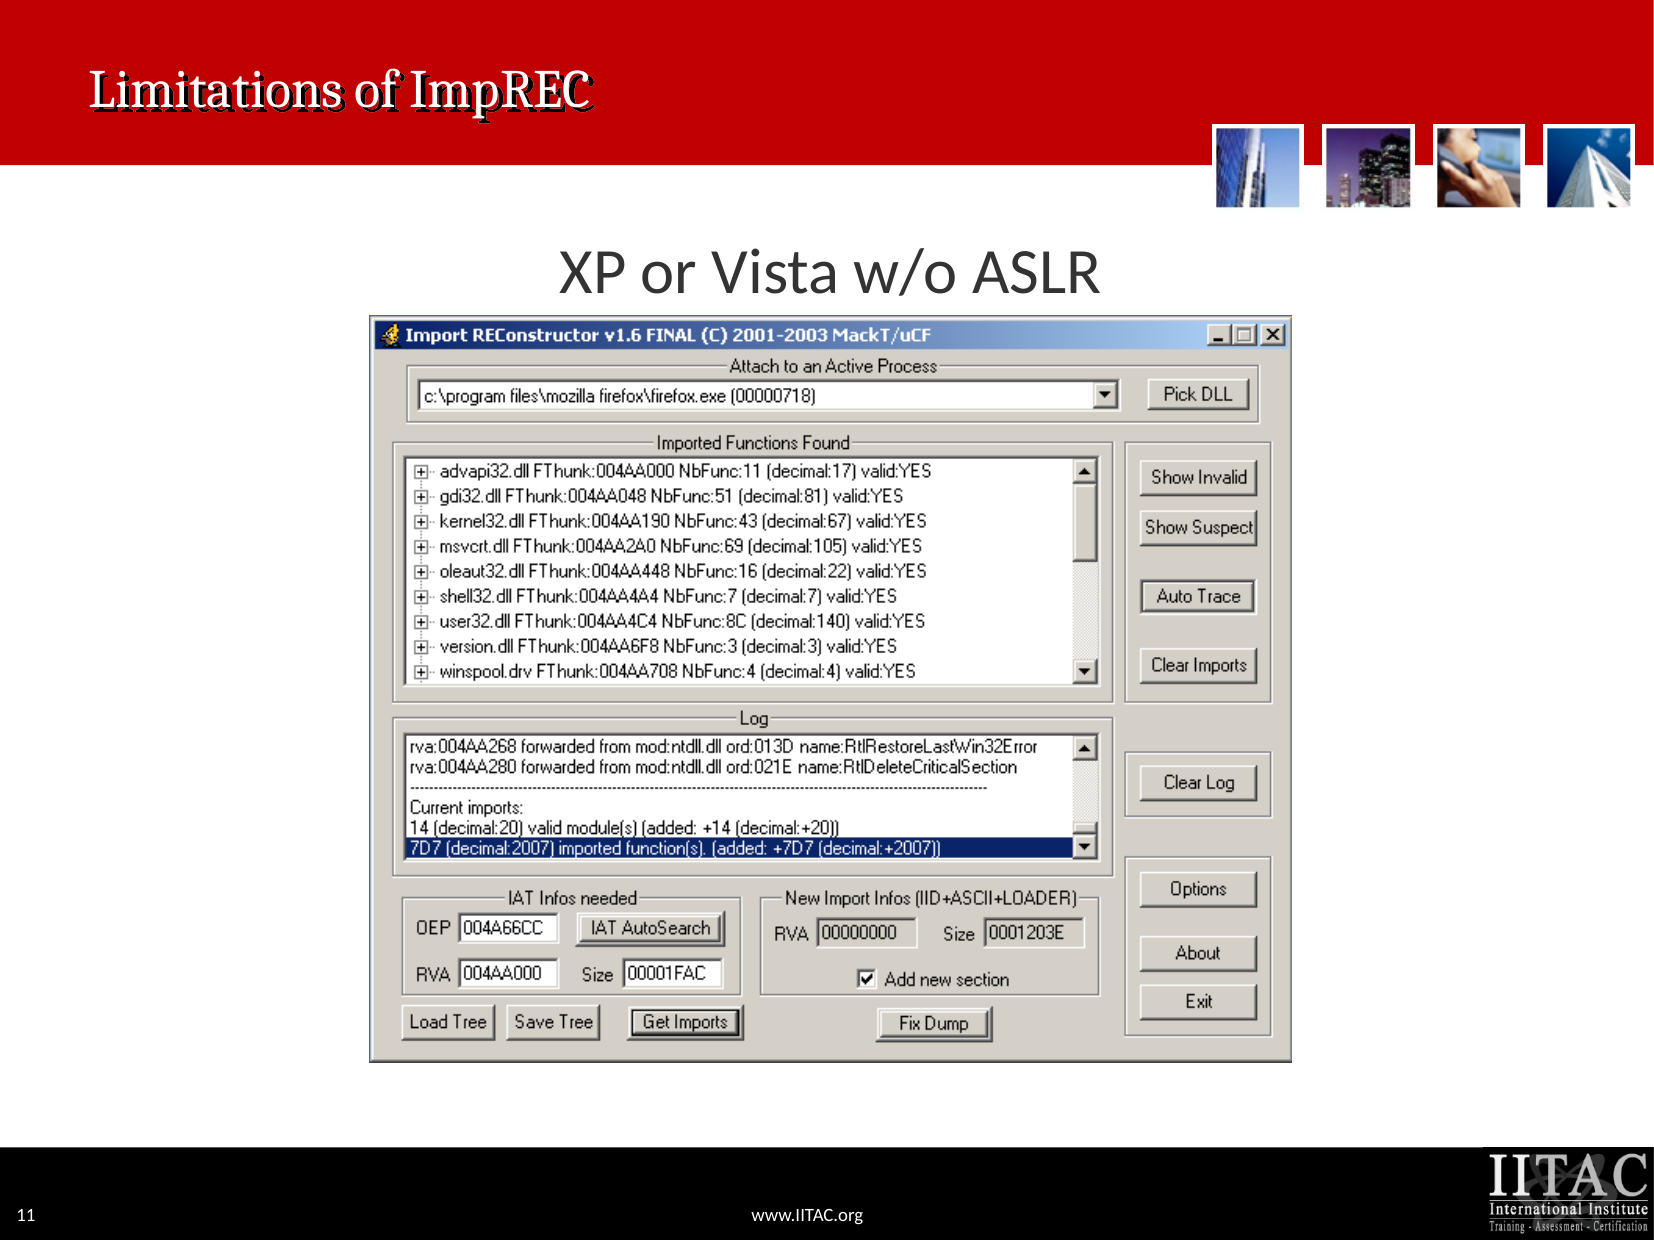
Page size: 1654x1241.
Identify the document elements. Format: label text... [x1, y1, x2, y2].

picture [1212, 135, 1304, 212]
picture [369, 315, 1292, 1063]
picture [1543, 124, 1635, 212]
title Limitations of ImpREC [71, 41, 1596, 130]
picture [1322, 135, 1415, 212]
list XP or Vista w/o ASLR [68, 220, 1592, 328]
picture [1433, 135, 1525, 212]
slide_number 11 [0, 1194, 152, 1241]
footer www.IITAC.org [152, 1194, 1466, 1239]
picture [1483, 1147, 1654, 1240]
